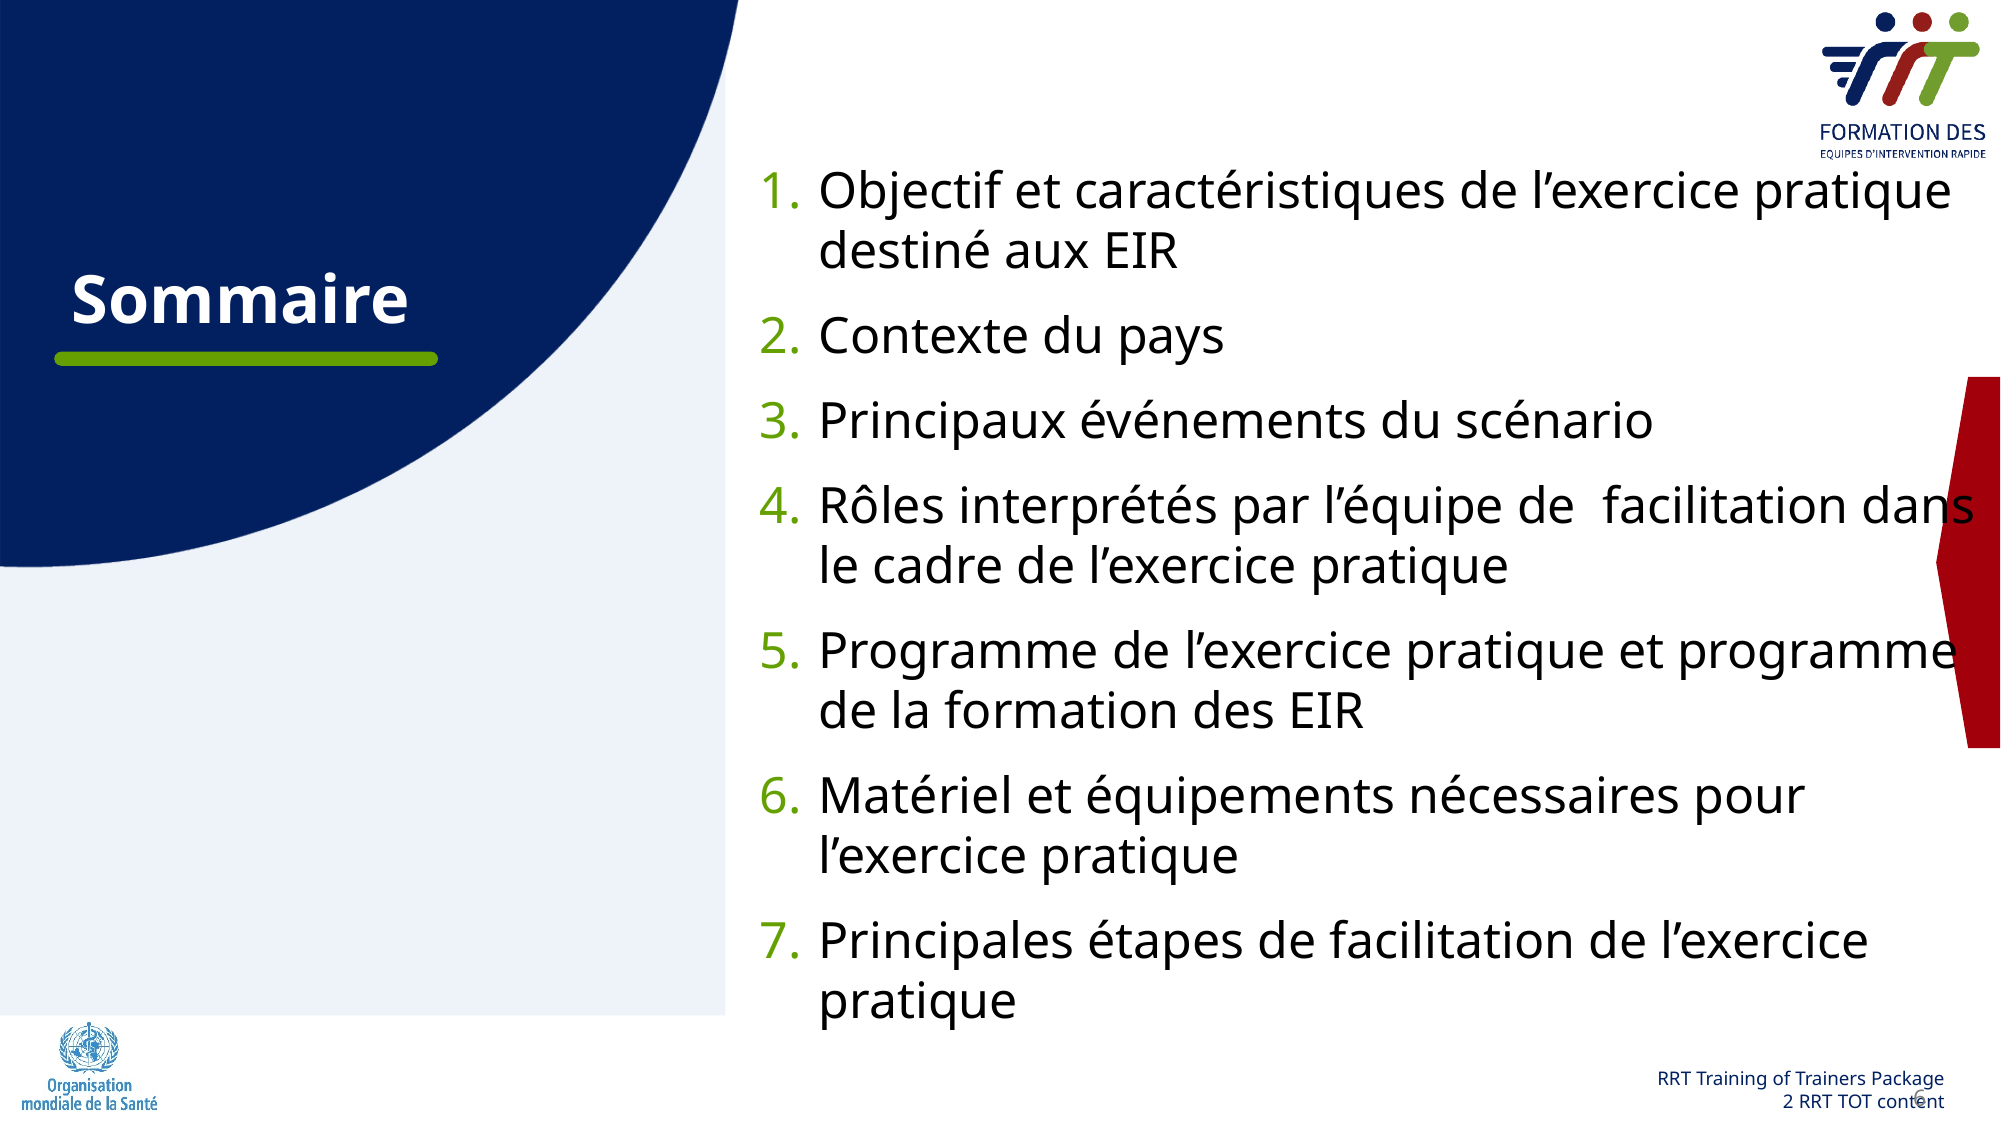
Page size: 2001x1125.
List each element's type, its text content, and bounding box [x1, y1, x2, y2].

text_box Sommaire [64, 258, 1211, 346]
text_box [54, 351, 439, 366]
picture [0, 0, 746, 572]
list Objectif et caractéristiques de l’exercice pratique destiné aux EIR Contexte du pays Principaux événements du scénario Rôles interprétés par l’équipe de facilitation dans le cadre de l’exercice pratique Programme de l’exercice pratique et programme de la formation des EIR Matériel et équipements nécessaires pour l’exercice pratique Principales étapes de facilitation de l’exercice pratique [751, 137, 1988, 1049]
picture [20, 1020, 158, 1111]
picture [1820, 11, 1986, 137]
